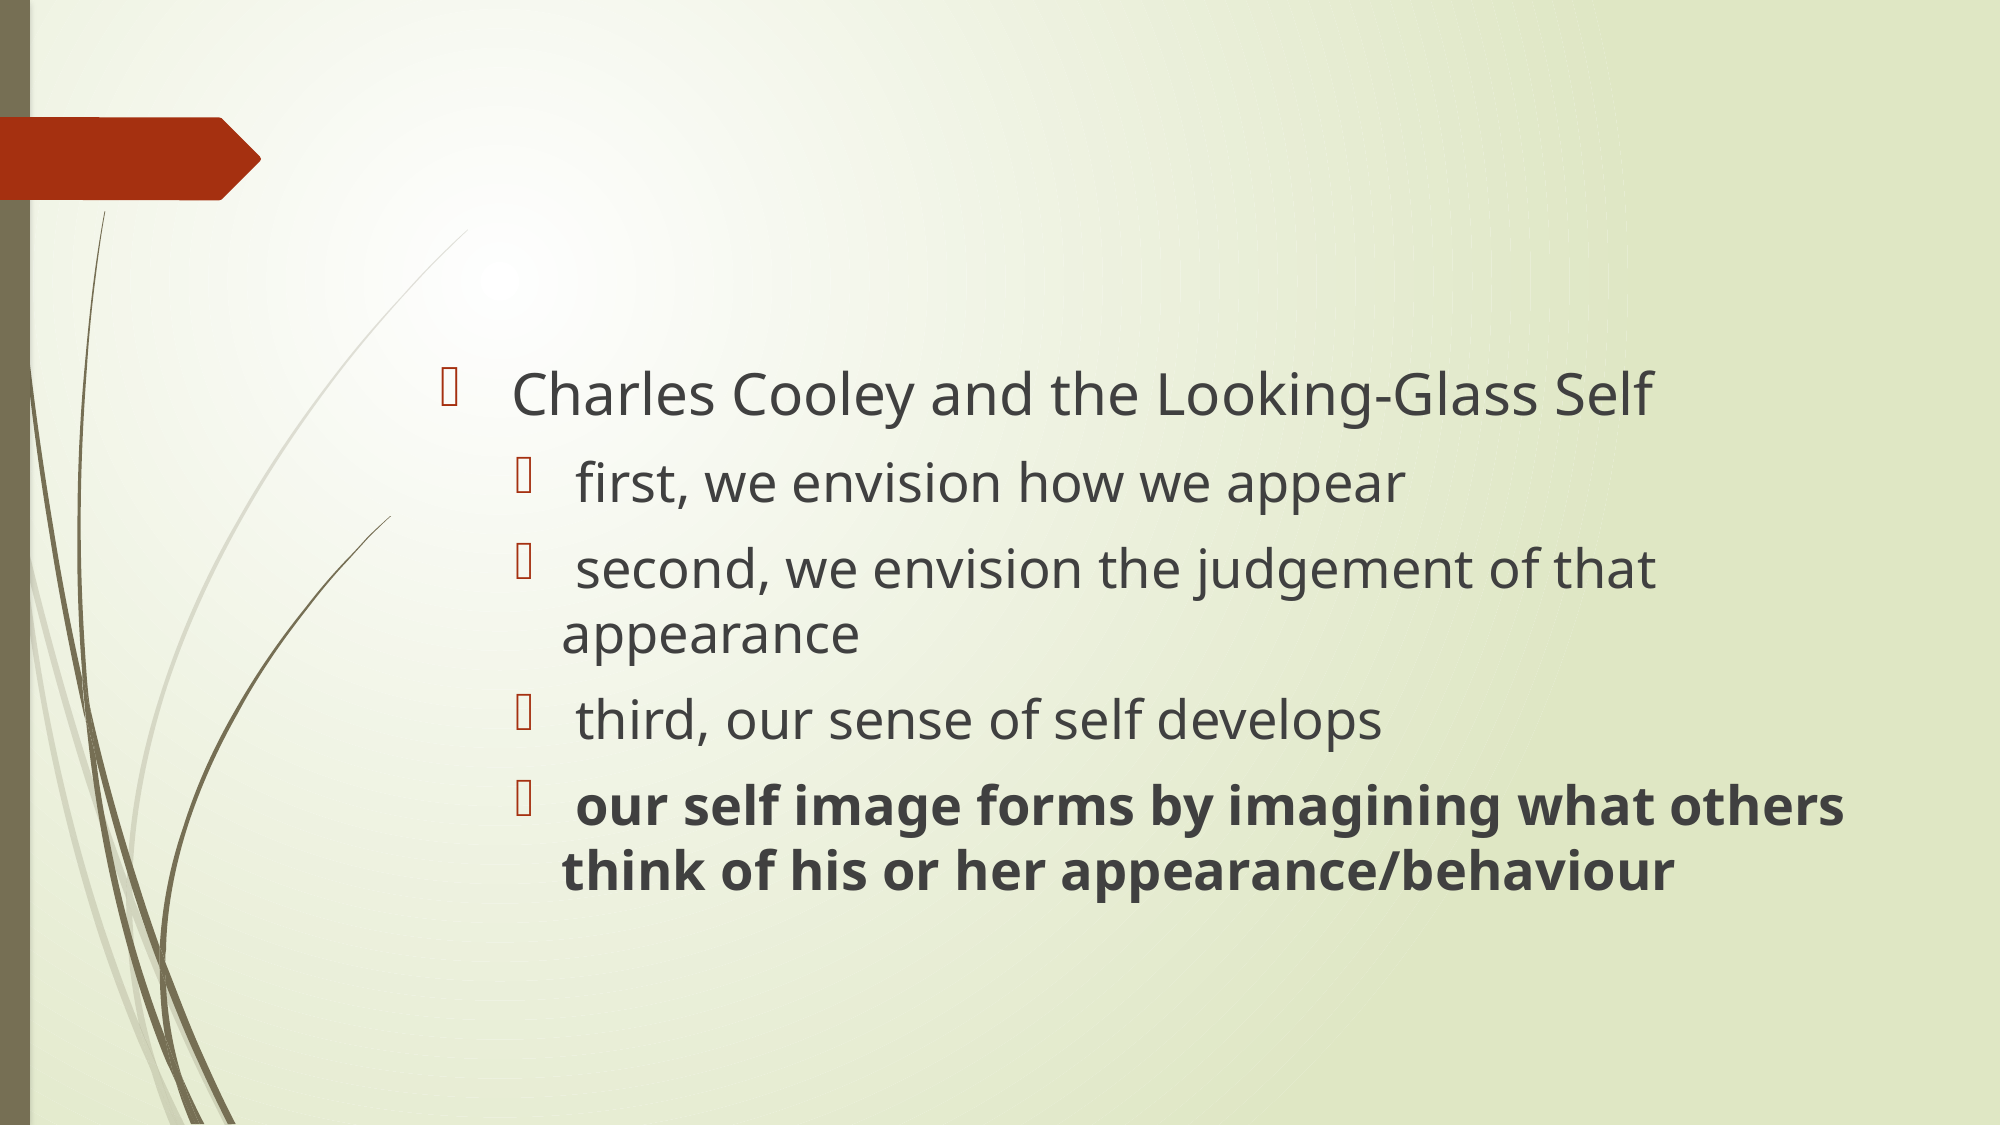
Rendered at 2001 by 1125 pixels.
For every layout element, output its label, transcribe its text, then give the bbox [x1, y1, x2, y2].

list Charles Cooley and the Looking-Glass Self first, we envision how we appear second, we envision the judgement of that appearance third, our sense of self develops our self image forms by imagining what others think of his or her appearance/behaviour [424, 350, 1888, 970]
